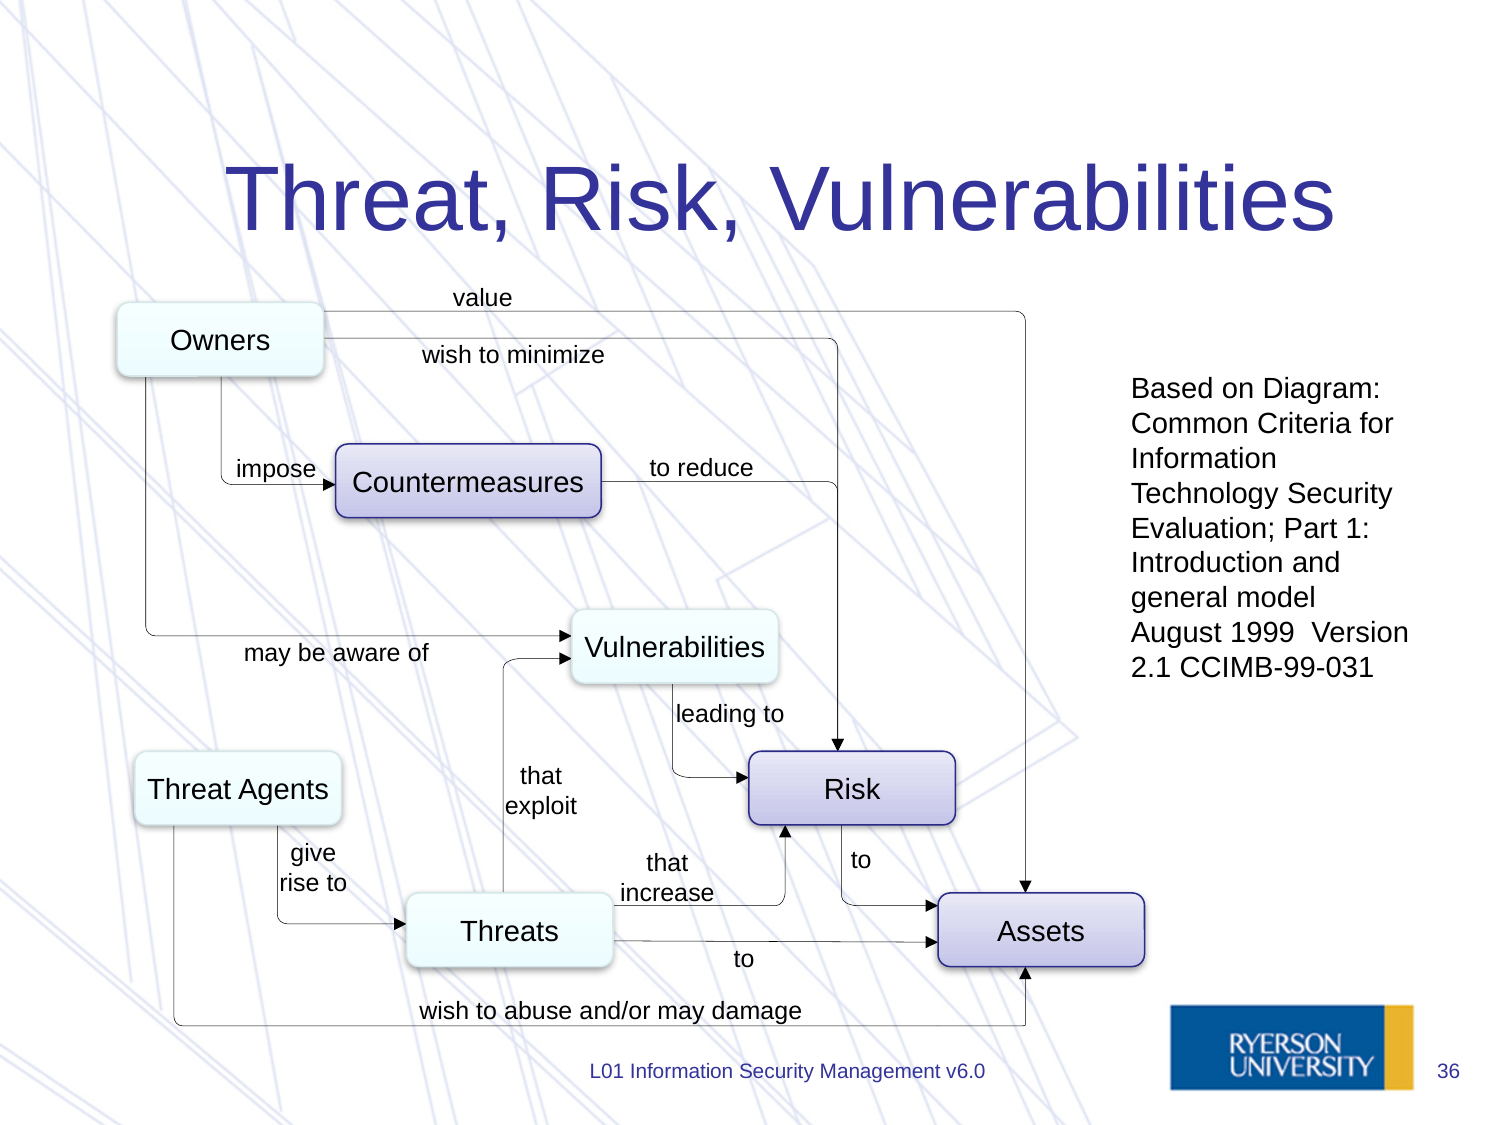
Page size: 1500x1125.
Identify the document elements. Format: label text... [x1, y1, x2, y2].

footer L01 Information Security Management v6.0 [449, 1049, 1126, 1113]
text_box Based on Diagram: Common Criteria for Information Technology Security Evaluation; Part 1: Introduction and general model August 1999 Version 2.1 CCIMB-99-031 [1149, 361, 1441, 692]
slide_number 36 [1399, 1049, 1476, 1113]
title Threat, Risk, Vulnerabilities [112, 99, 1451, 288]
picture [0, 0, 1500, 1125]
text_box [116, 280, 1145, 1026]
